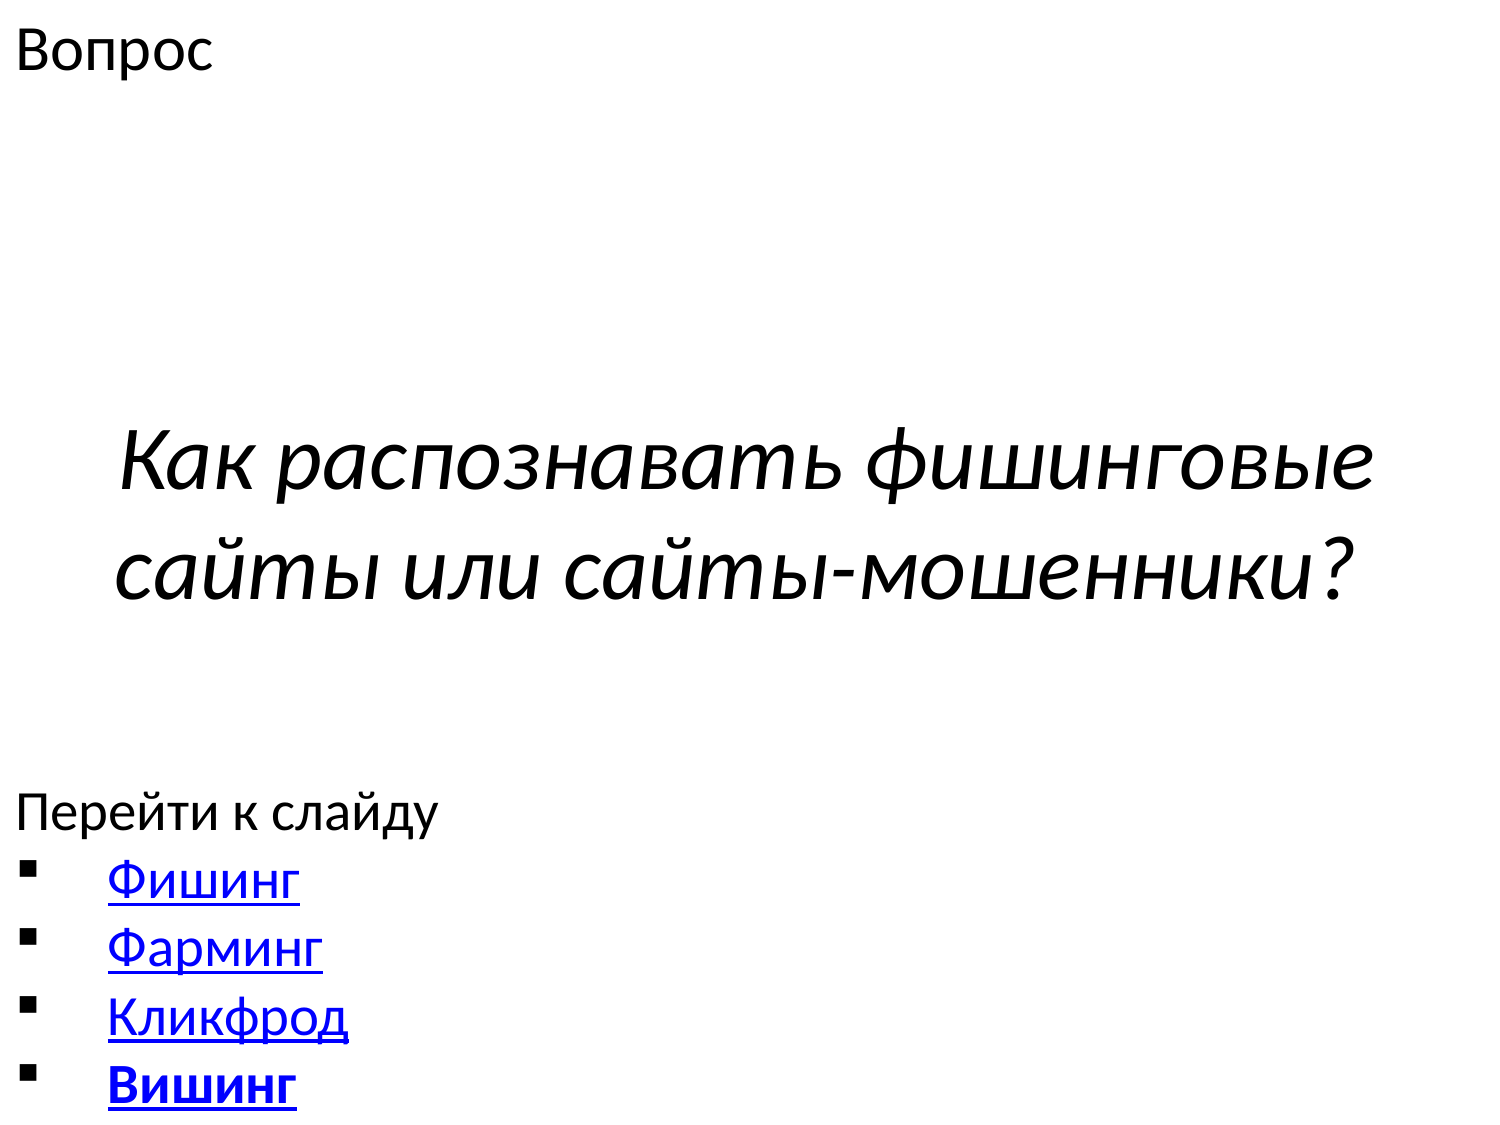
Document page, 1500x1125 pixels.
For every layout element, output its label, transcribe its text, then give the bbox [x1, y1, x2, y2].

title Как распознавать фишинговые сайты или сайты-мошенники? [41, 314, 1453, 811]
text_box Перейти к слайду Фишинг Фарминг Кликфрод Вишинг [0, 763, 491, 1125]
list Вопрос [0, 0, 378, 91]
